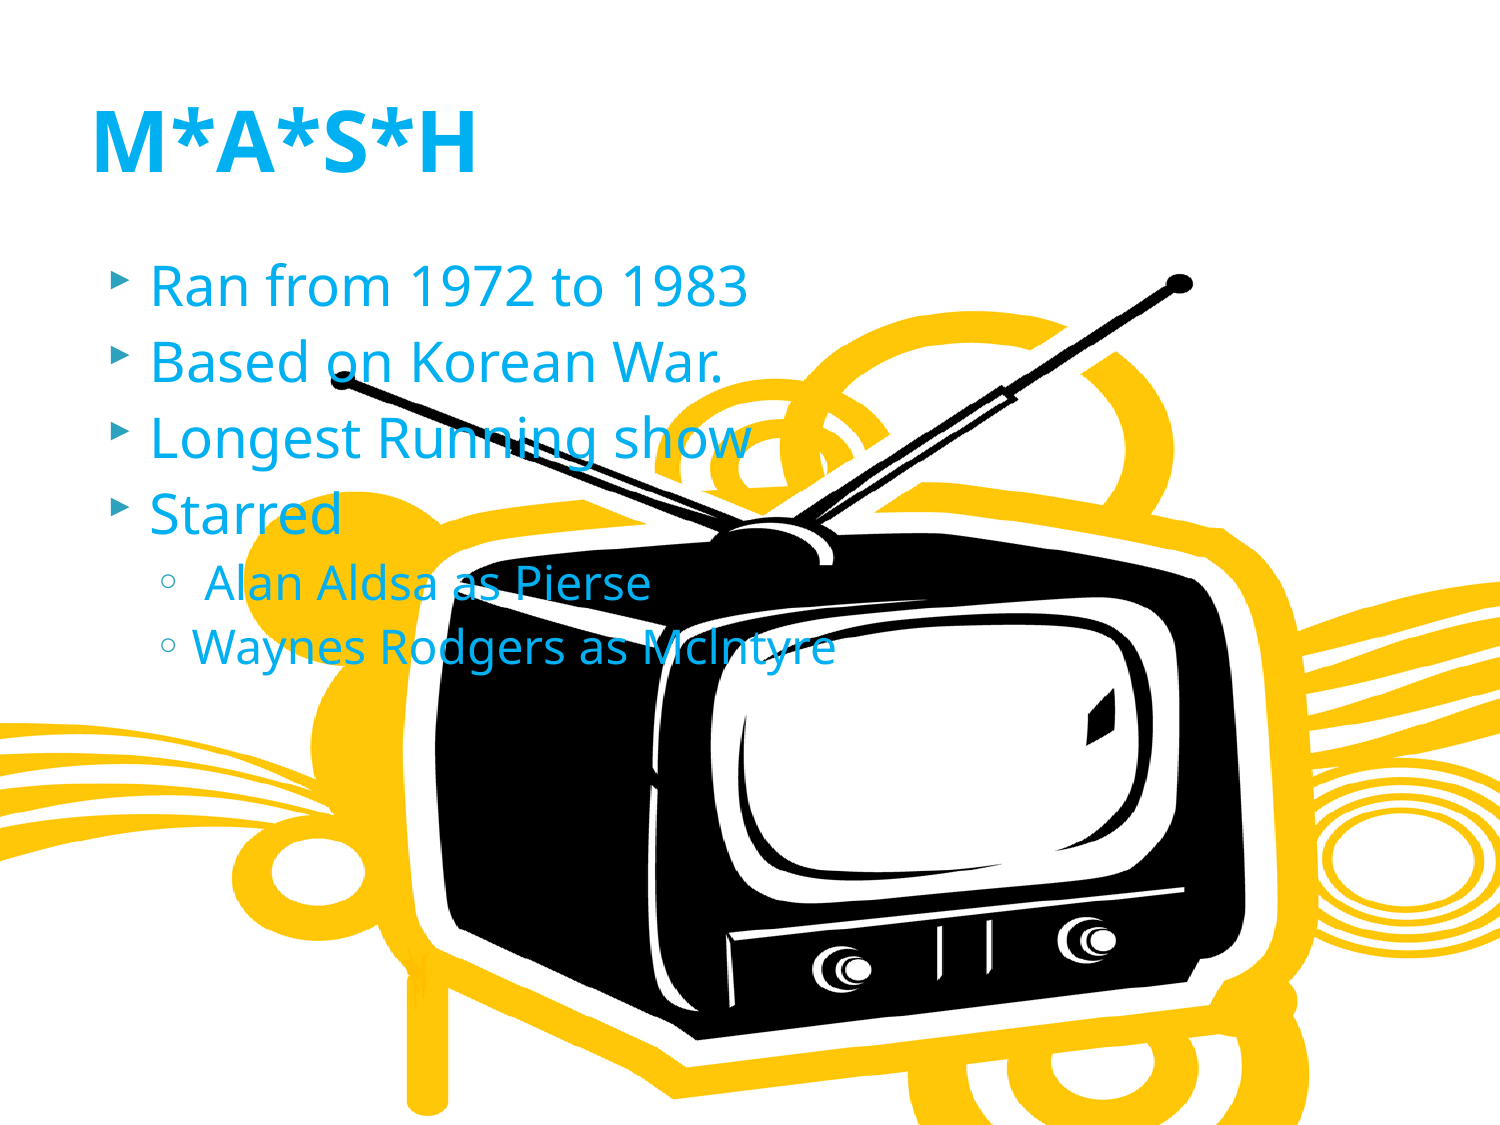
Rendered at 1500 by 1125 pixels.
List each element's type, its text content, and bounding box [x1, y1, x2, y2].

title M*A*S*H [75, 45, 1425, 199]
picture [0, 199, 1500, 1125]
